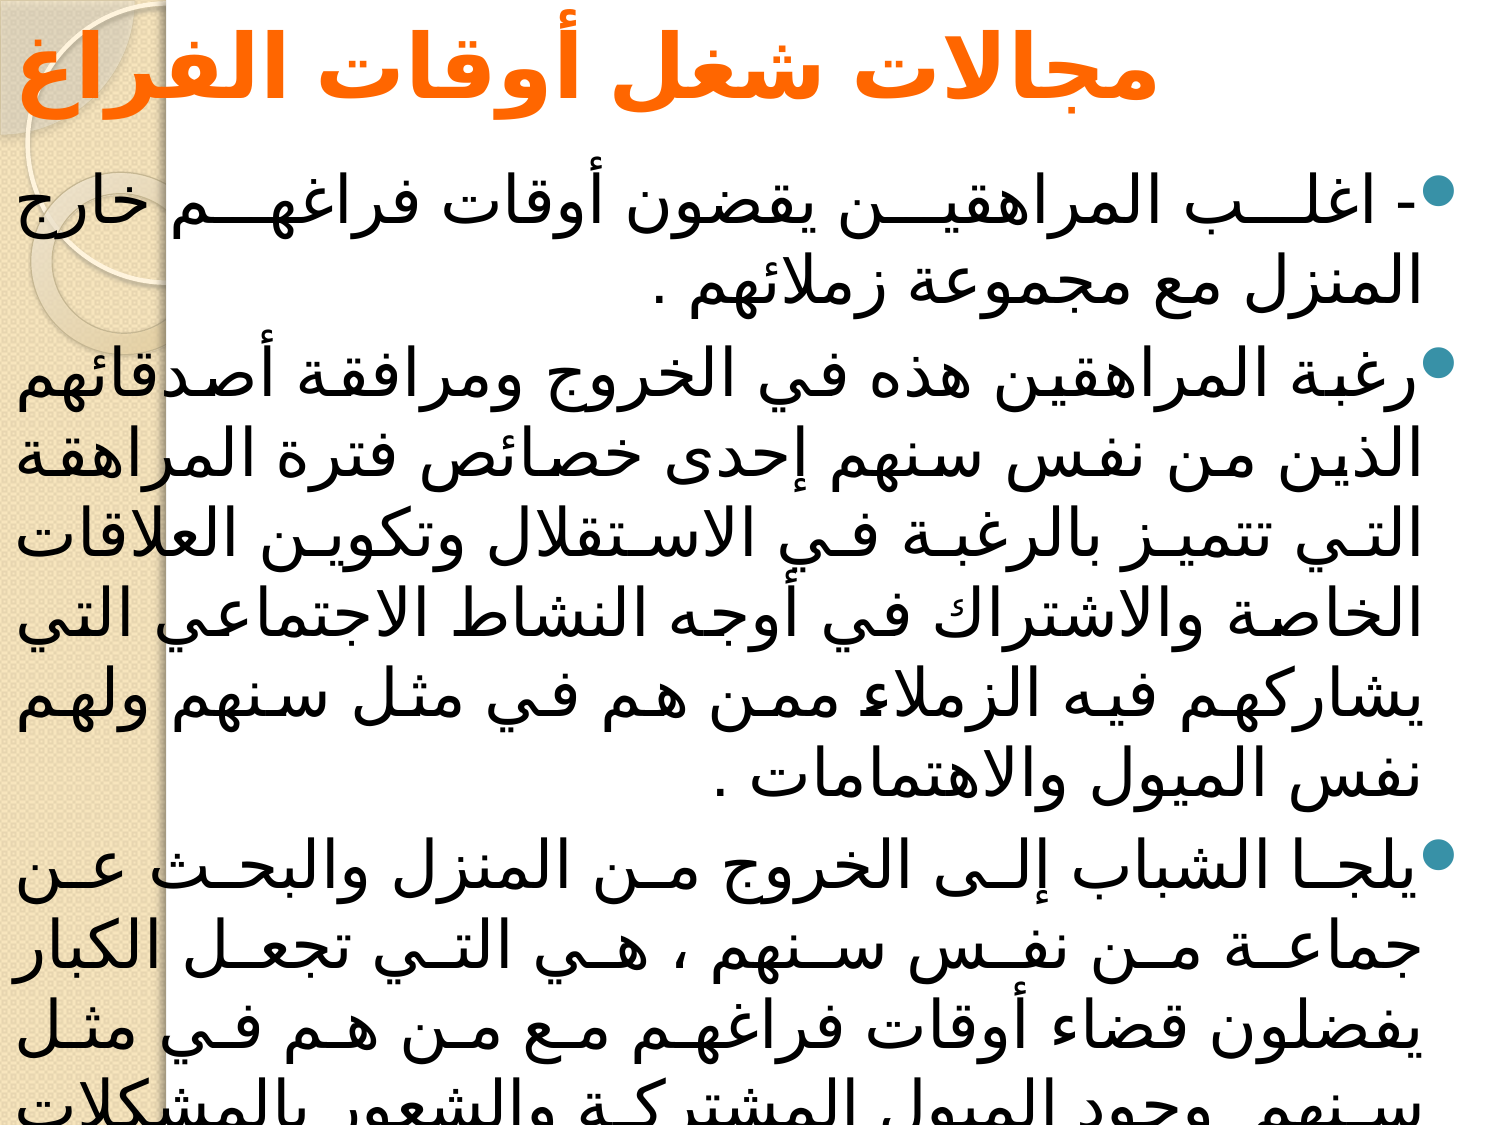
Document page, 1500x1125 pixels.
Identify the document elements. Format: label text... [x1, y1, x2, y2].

title مجالات شغل أوقات الفراغ [0, 0, 1500, 125]
list - اغلب المراهقين يقضون أوقات فراغهم خارج المنزل مع مجموعة زملائهم . رغبة المراهقين هذه في الخروج ومرافقة أصدقائهم الذين من نفس سنهم إحدى خصائص فترة المراهقة التي تتميز بالرغبة في الاستقلال وتكوين العلاقات الخاصة والاشتراك في أوجه النشاط الاجتماعي التي يشاركهم فيه الزملاء ممن هم في مثل سنهم ولهم نفس الميول والاهتمامات . يلجا الشباب إلى الخروج من المنزل والبحث عن جماعة من نفس سنهم ، هي التي تجعل الكبار يفضلون قضاء أوقات فراغهم مع من هم في مثل سنهم وجود الميول المشتركة والشعور بالمشكلات الواحدة . [0, 149, 1500, 1125]
